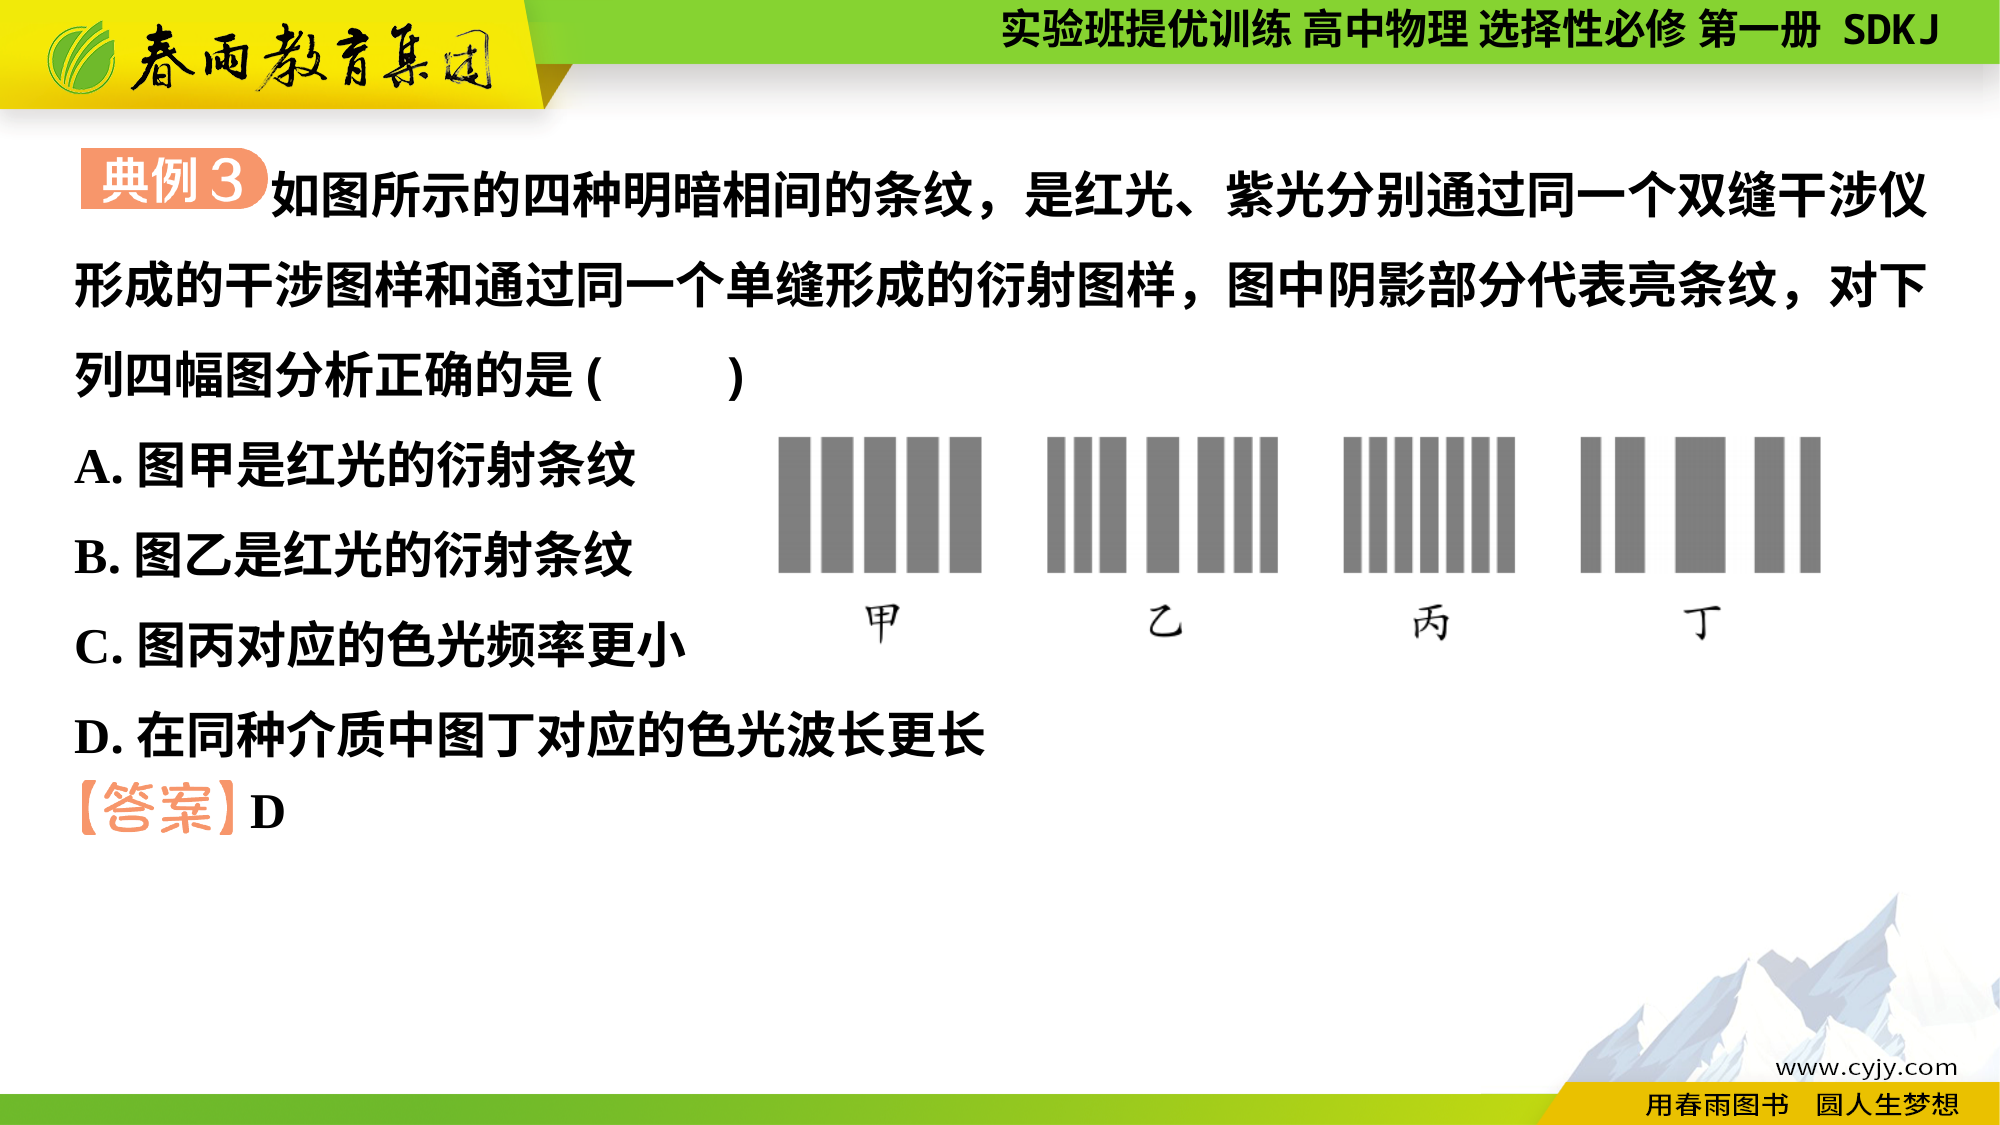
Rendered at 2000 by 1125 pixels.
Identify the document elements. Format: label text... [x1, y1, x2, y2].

text_box D [235, 770, 302, 846]
list 如图所示的四种明暗相间的条纹，是红光、紫光分别通过同一个双缝干涉仪形成的干涉图样和通过同一个单缝形成的衍射图样，图中阴影部分代表亮条纹，对下列四幅图分析正确的是( ) A.图甲是红光的衍射条纹 B.图乙是红光的衍射条纹 C.图丙对应的色光频率更小 D.在同种介质中图丁对应的色光波长更长 [59, 125, 1944, 777]
picture [0, 0, 2000, 1125]
